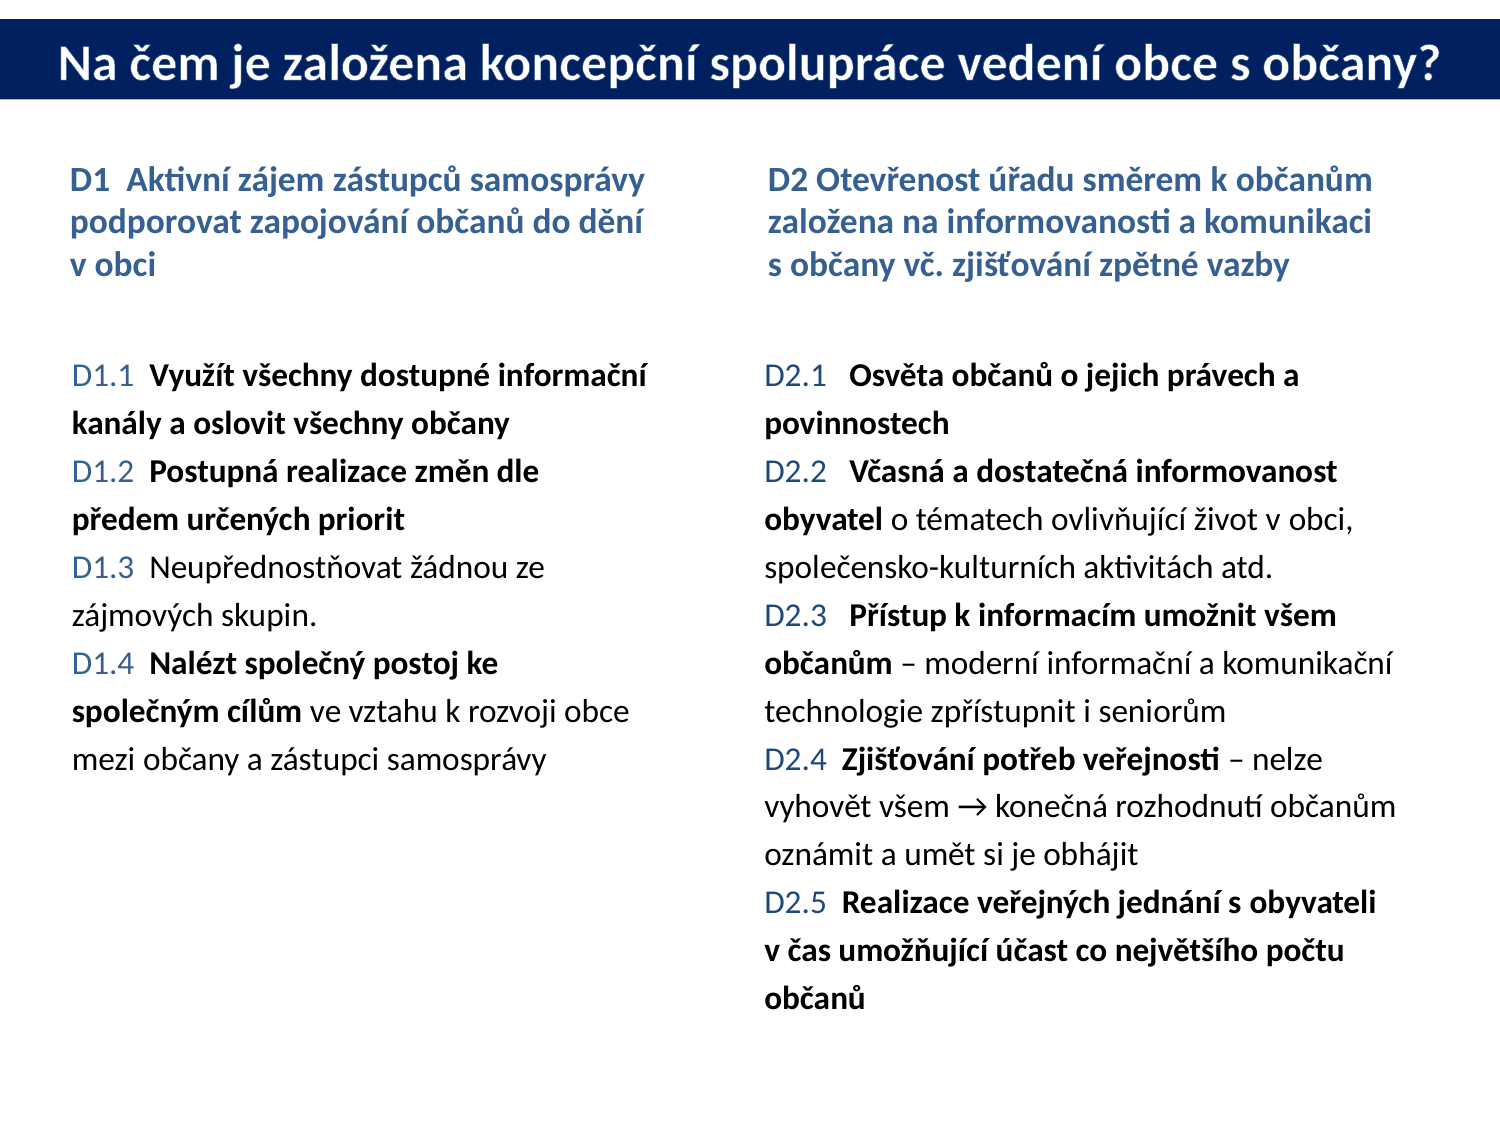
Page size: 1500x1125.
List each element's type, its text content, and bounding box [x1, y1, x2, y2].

text_box D2 Otevřenost úřadu směrem k občanům založena na informovanosti a komunikaci s občany vč. zjišťování zpětné vazby [754, 148, 1458, 290]
title Na čem je založena koncepční spolupráce vedení obce s občany? [0, 19, 1500, 100]
text_box D1.1 Využít všechny dostupné informační kanály a oslovit všechny občany D1.2 Postupná realizace změn dle předem určených priorit D1.3 Neupřednostňovat žádnou ze zájmových skupin. D1.4 Nalézt společný postoj ke společným cílům ve vztahu k rozvoji obce mezi občany a zástupci samosprávy [56, 338, 669, 896]
text_box D1 Aktivní zájem zástupců samosprávy podporovat zapojování občanů do dění v obci [56, 148, 750, 290]
list D2.1 Osvěta občanů o jejich právech a povinnostech D2.2 Včasná a dostatečná informovanost obyvatel o tématech ovlivňující život v obci, společensko-kulturních aktivitách atd. D2.3 Přístup k informacím umožnit všem občanům – moderní informační a komunikační technologie zpřístupnit i seniorům D2.4 Zjišťování potřeb veřejnosti – nelze vyhovět všem → konečná rozhodnutí občanům oznámit a umět si je obhájit D2.5 Realizace veřejných jednání s obyvateli v čas umožňující účast co největšího počtu občanů [749, 338, 1413, 987]
